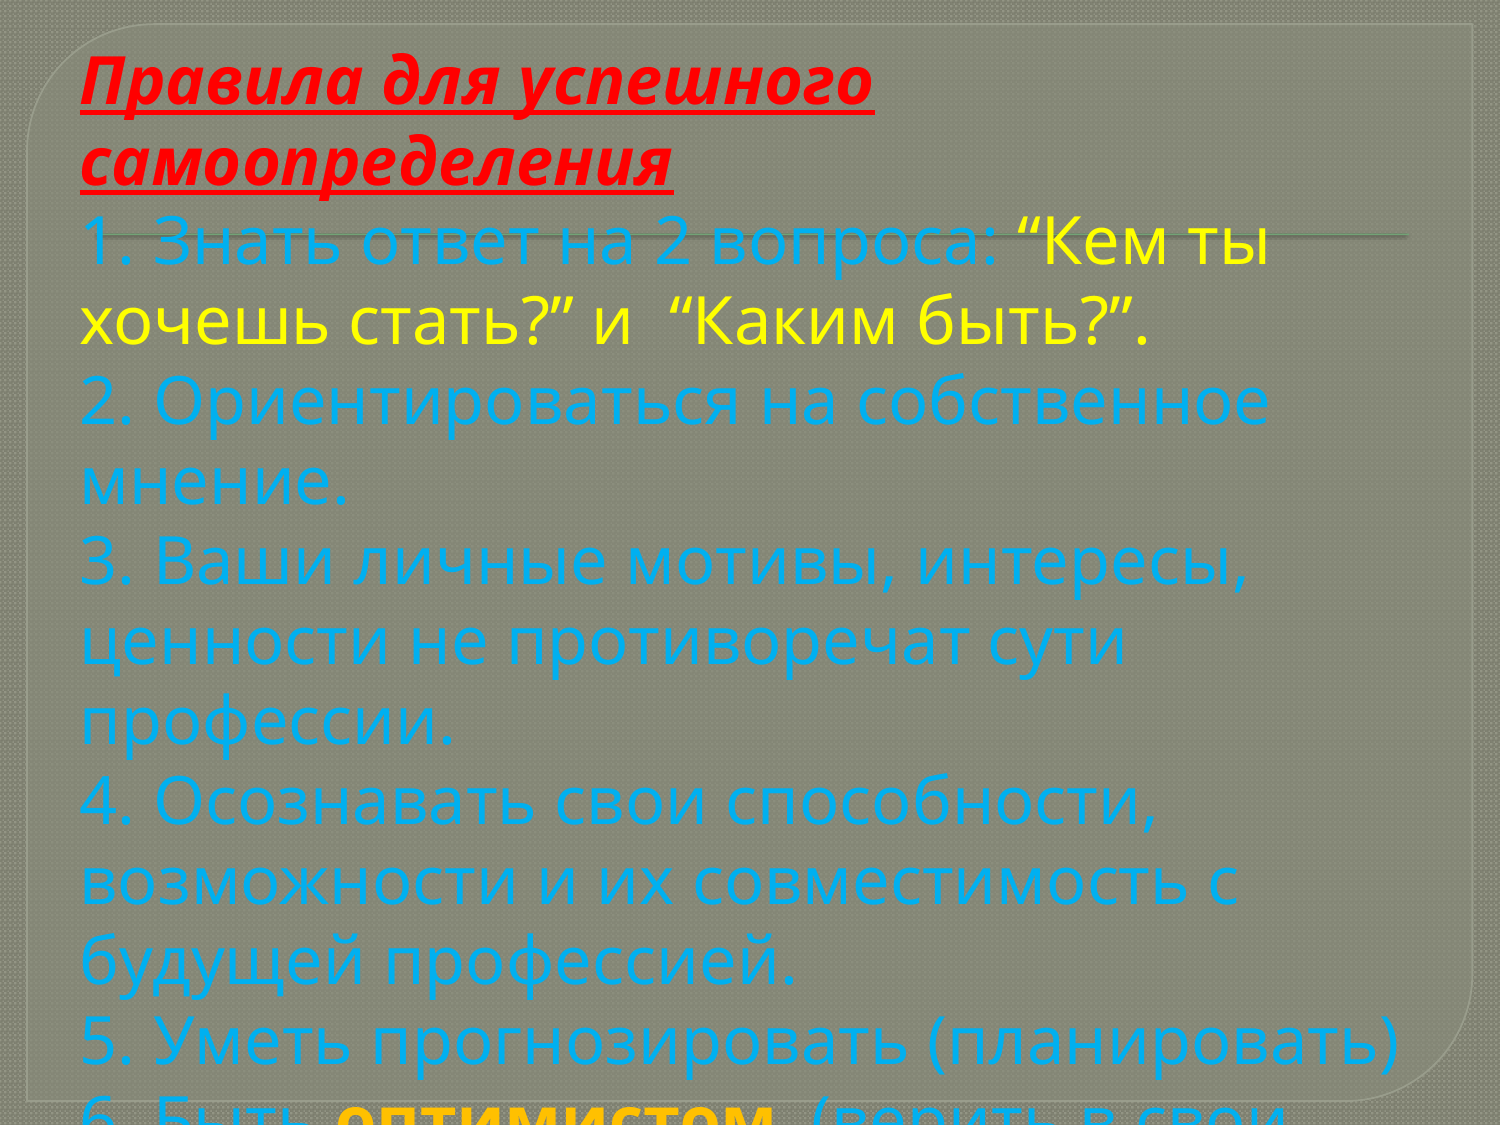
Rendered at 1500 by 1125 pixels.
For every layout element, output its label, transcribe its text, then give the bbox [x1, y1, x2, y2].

text_box Правила для успешного самоопределения 1. Знать ответ на 2 вопроса: “Кем ты хочешь стать?” и “Каким быть?”. 2. Ориентироваться на собственное мнение. 3. Ваши личные мотивы, интересы, ценности не противоречат сути профессии. 4. Осознавать свои способности, возможности и их совместимость с будущей профессией. 5. Уметь прогнозировать (планировать) 6. Быть оптимистом (верить в свои силы при преодолении трудностей). [64, 30, 1471, 1125]
